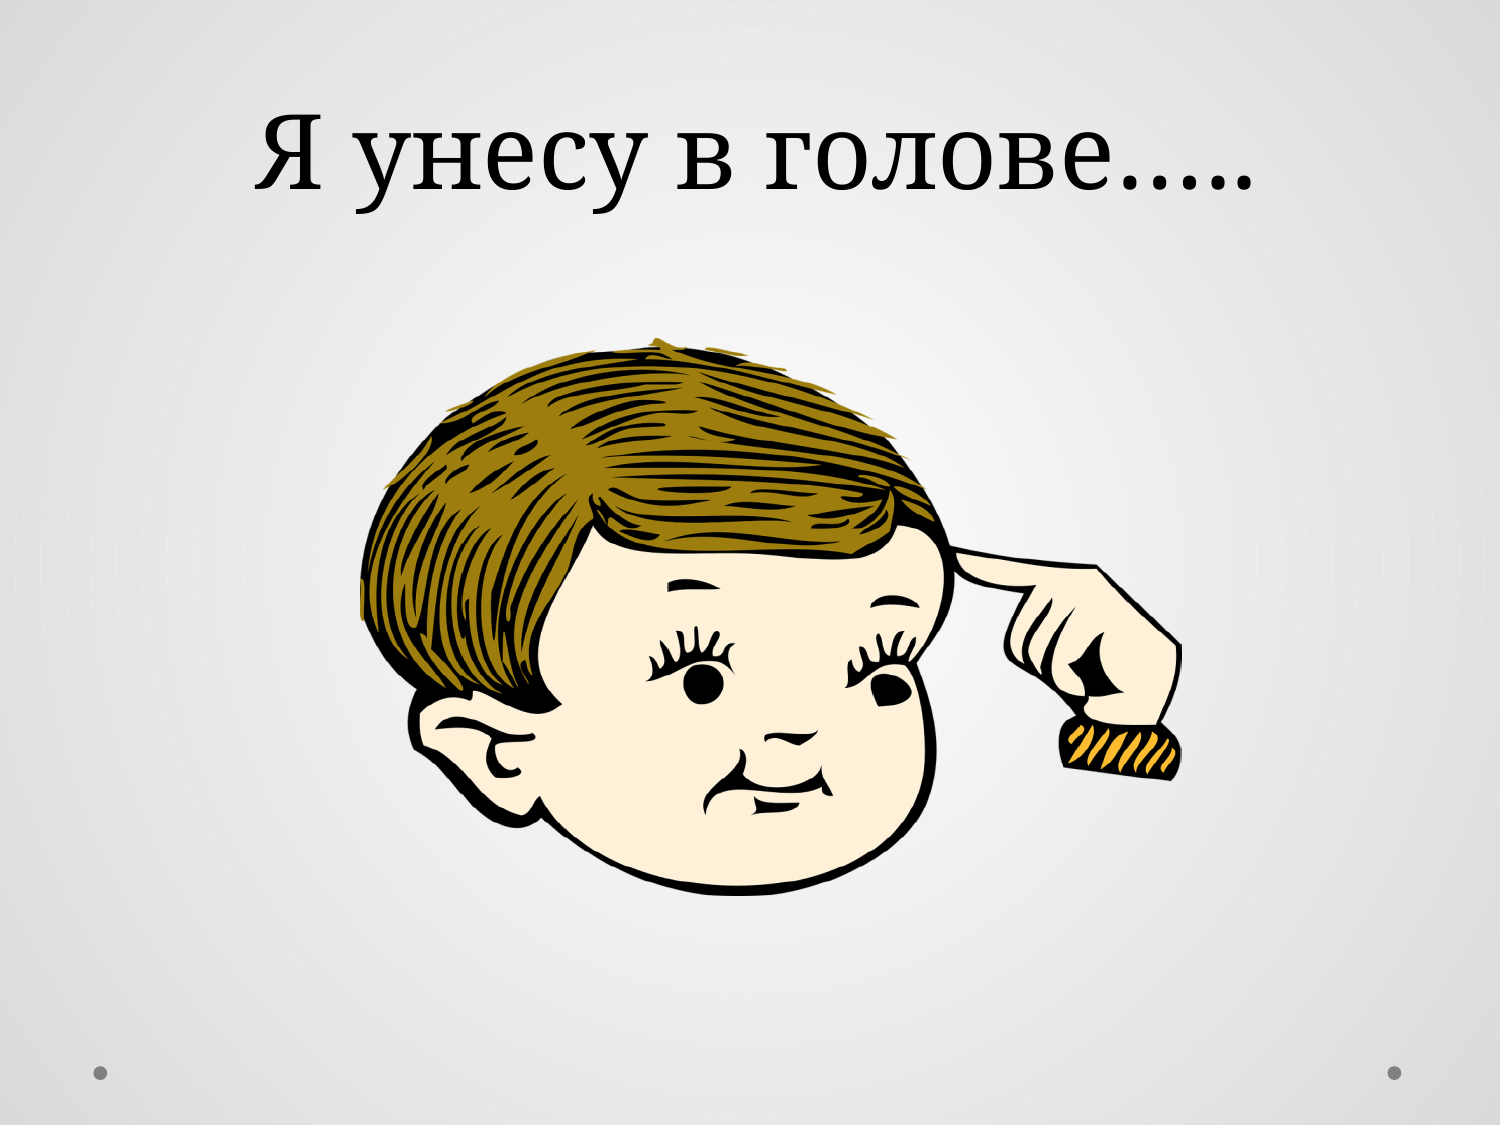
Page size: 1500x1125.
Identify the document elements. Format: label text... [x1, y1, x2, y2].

picture [359, 337, 1182, 897]
text_box Я унесу в голове….. [242, 78, 1365, 218]
